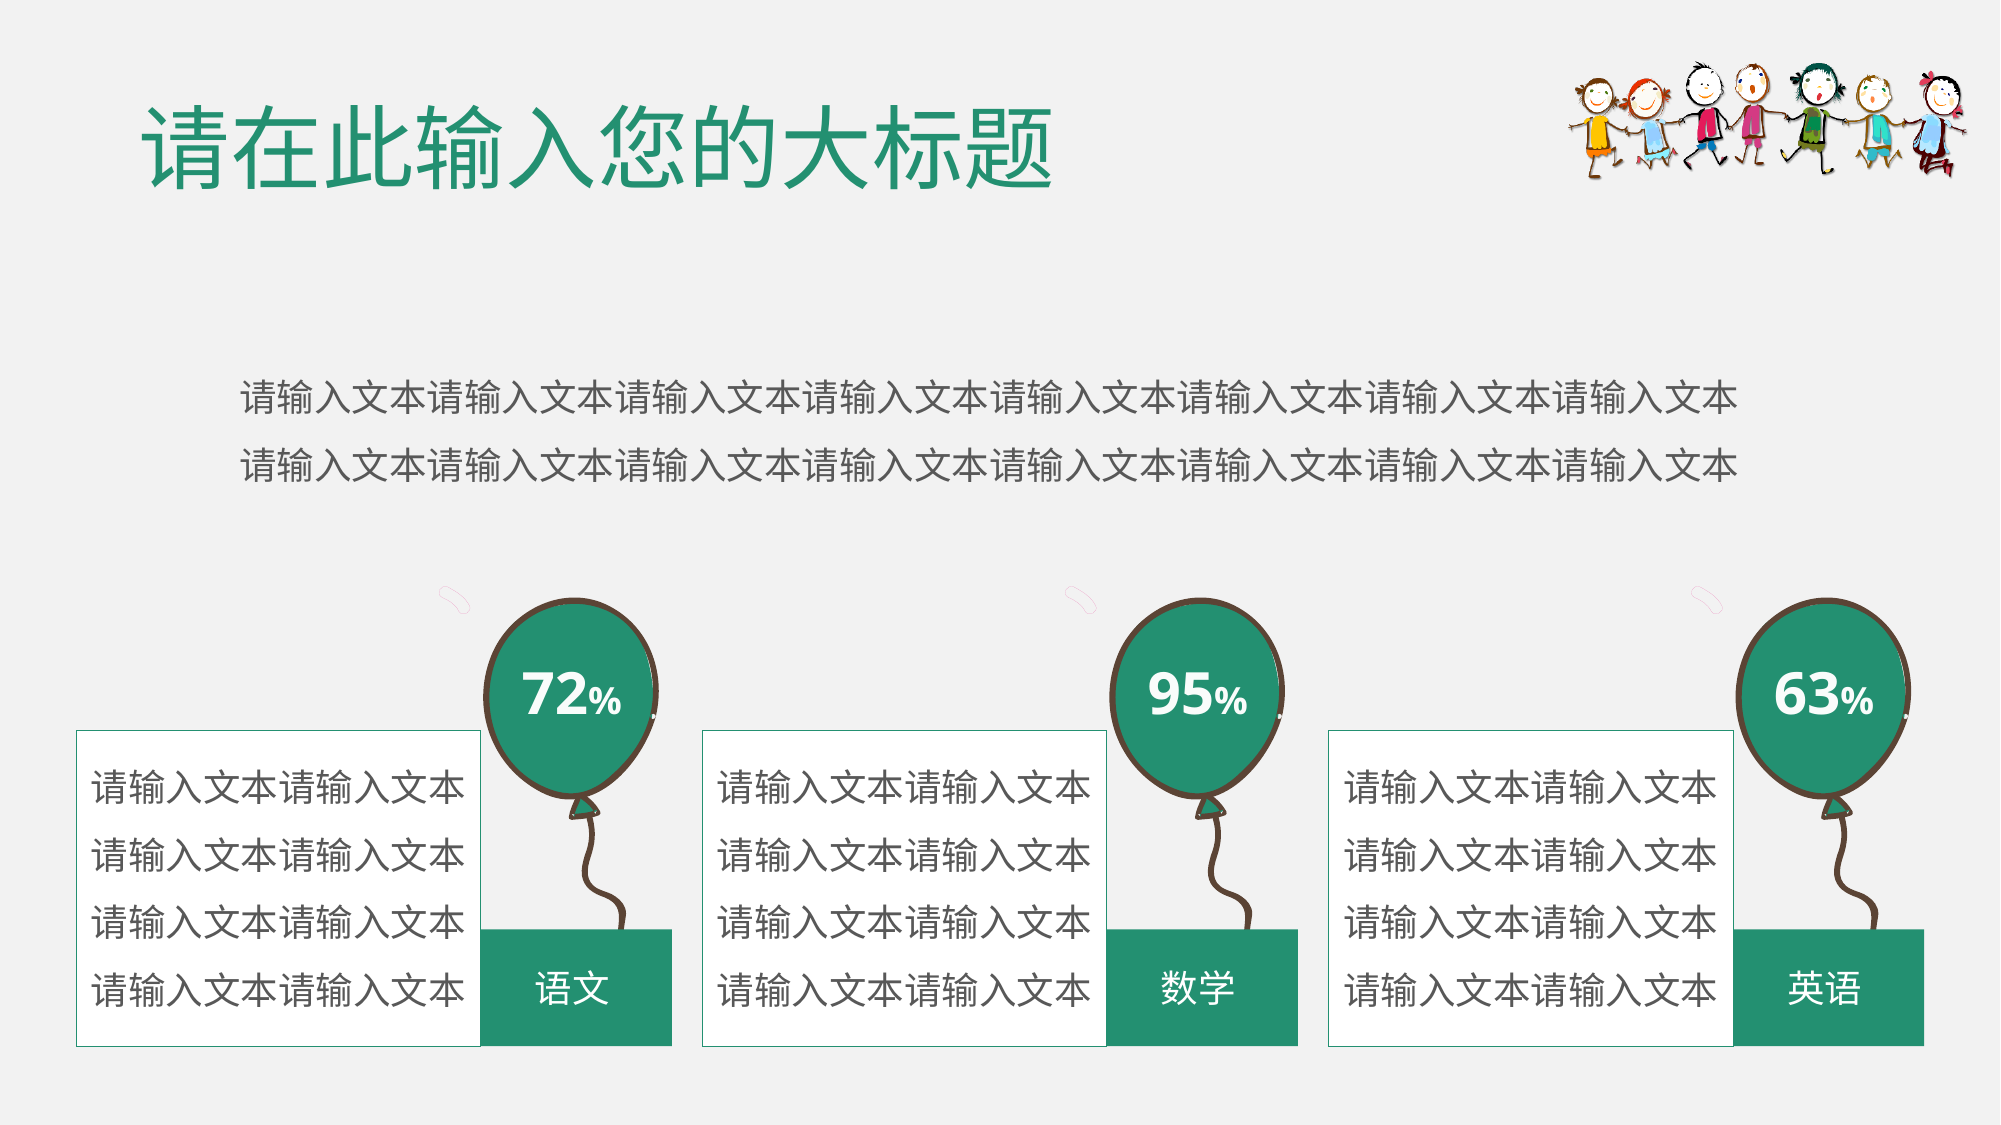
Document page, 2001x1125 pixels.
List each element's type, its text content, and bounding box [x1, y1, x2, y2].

text_box 请输入文本请输入文本请输入文本请输入文本请输入文本请输入文本请输入文本请输入文本请输入文本请输入文本请输入文本请输入文本请输入文本请输入文本请输入文本请输入文本 [223, 321, 1776, 517]
text_box 英语 [1734, 928, 1925, 1047]
text_box 请输入文本请输入文本请输入文本请输入文本请输入文本请输入文本请输入文本请输入文本 [75, 729, 482, 1047]
text_box 数学 [1108, 928, 1299, 1047]
title 请在此输入您的大标题 [123, 26, 1876, 210]
picture [1876, 61, 1969, 181]
text_box 请输入文本请输入文本请输入文本请输入文本请输入文本请输入文本请输入文本请输入文本 [1327, 729, 1734, 1047]
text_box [1687, 584, 1919, 957]
text_box 语文 [482, 928, 673, 1047]
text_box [1061, 584, 1293, 957]
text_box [435, 584, 667, 957]
text_box 请输入文本请输入文本请输入文本请输入文本请输入文本请输入文本请输入文本请输入文本 [701, 729, 1108, 1047]
